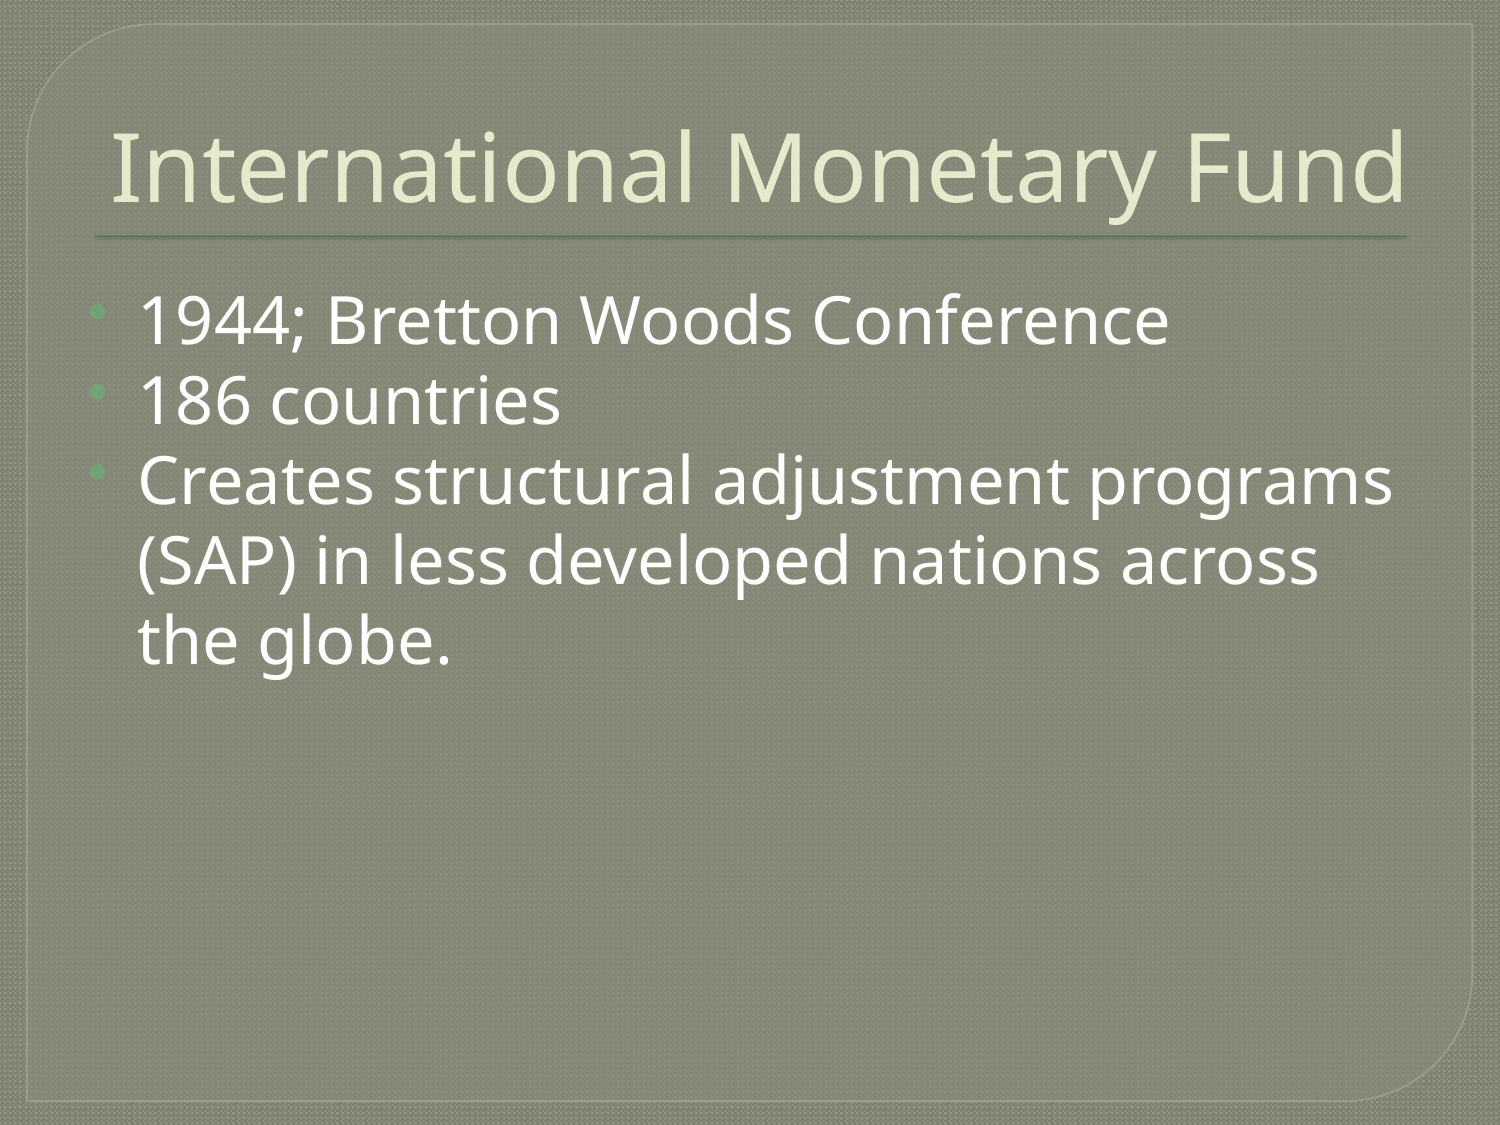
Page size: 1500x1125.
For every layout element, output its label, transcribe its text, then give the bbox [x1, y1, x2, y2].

title International Monetary Fund [75, 41, 1425, 230]
list 1944; Bretton Woods Conference 186 countries Creates structural adjustment programs (SAP) in less developed nations across the globe. [75, 270, 1425, 1013]
